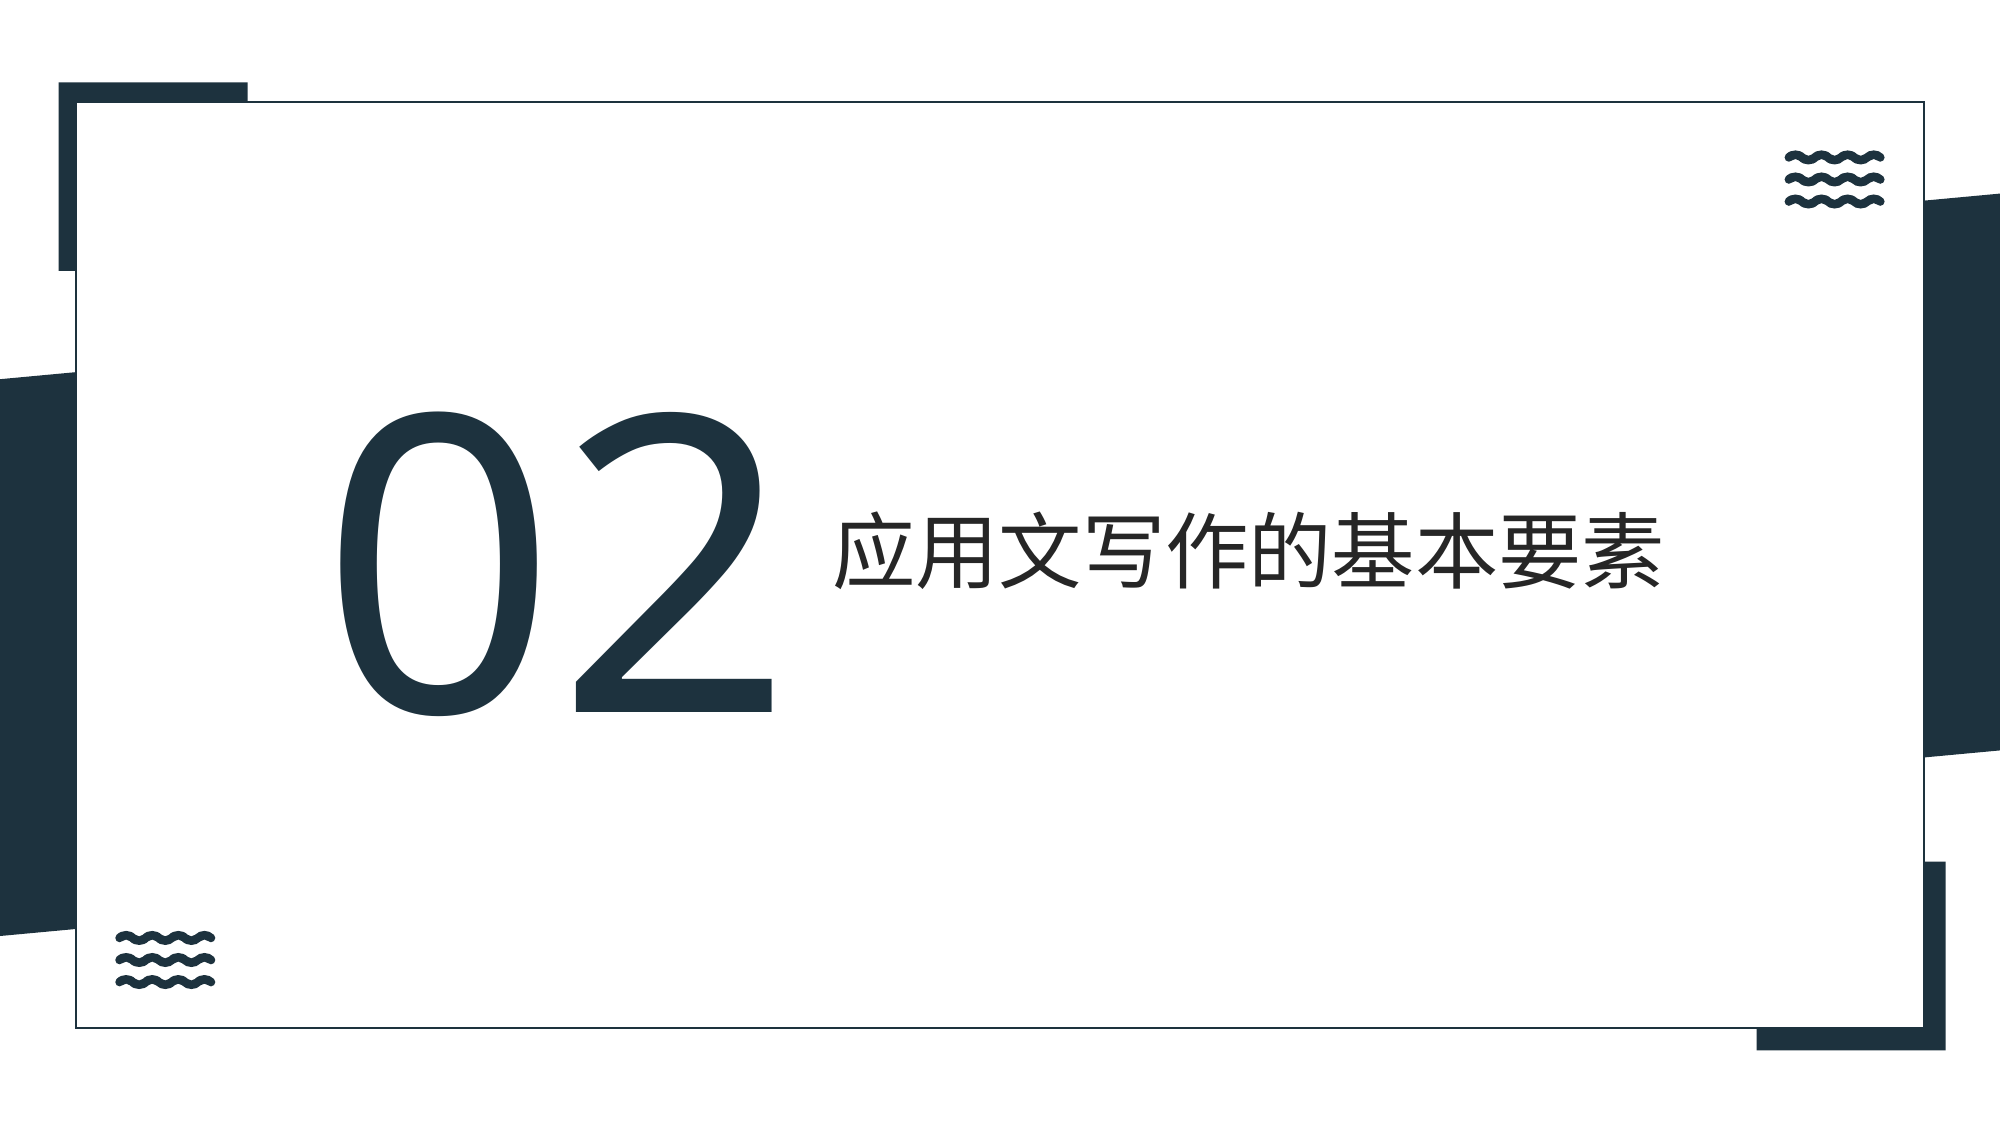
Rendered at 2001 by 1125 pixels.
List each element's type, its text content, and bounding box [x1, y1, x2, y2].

text_box [115, 952, 216, 968]
text_box [1784, 194, 1885, 209]
text_box [75, 101, 1925, 1029]
text_box [1784, 150, 1885, 165]
text_box 应用文写作的基本要素 [817, 491, 1699, 606]
text_box [1925, 192, 2000, 759]
text_box [58, 81, 249, 272]
text_box [115, 930, 216, 946]
text_box [0, 371, 75, 938]
text_box 02 [216, 290, 898, 803]
text_box [1784, 172, 1885, 187]
text_box [1756, 861, 1947, 1051]
text_box [115, 975, 216, 990]
